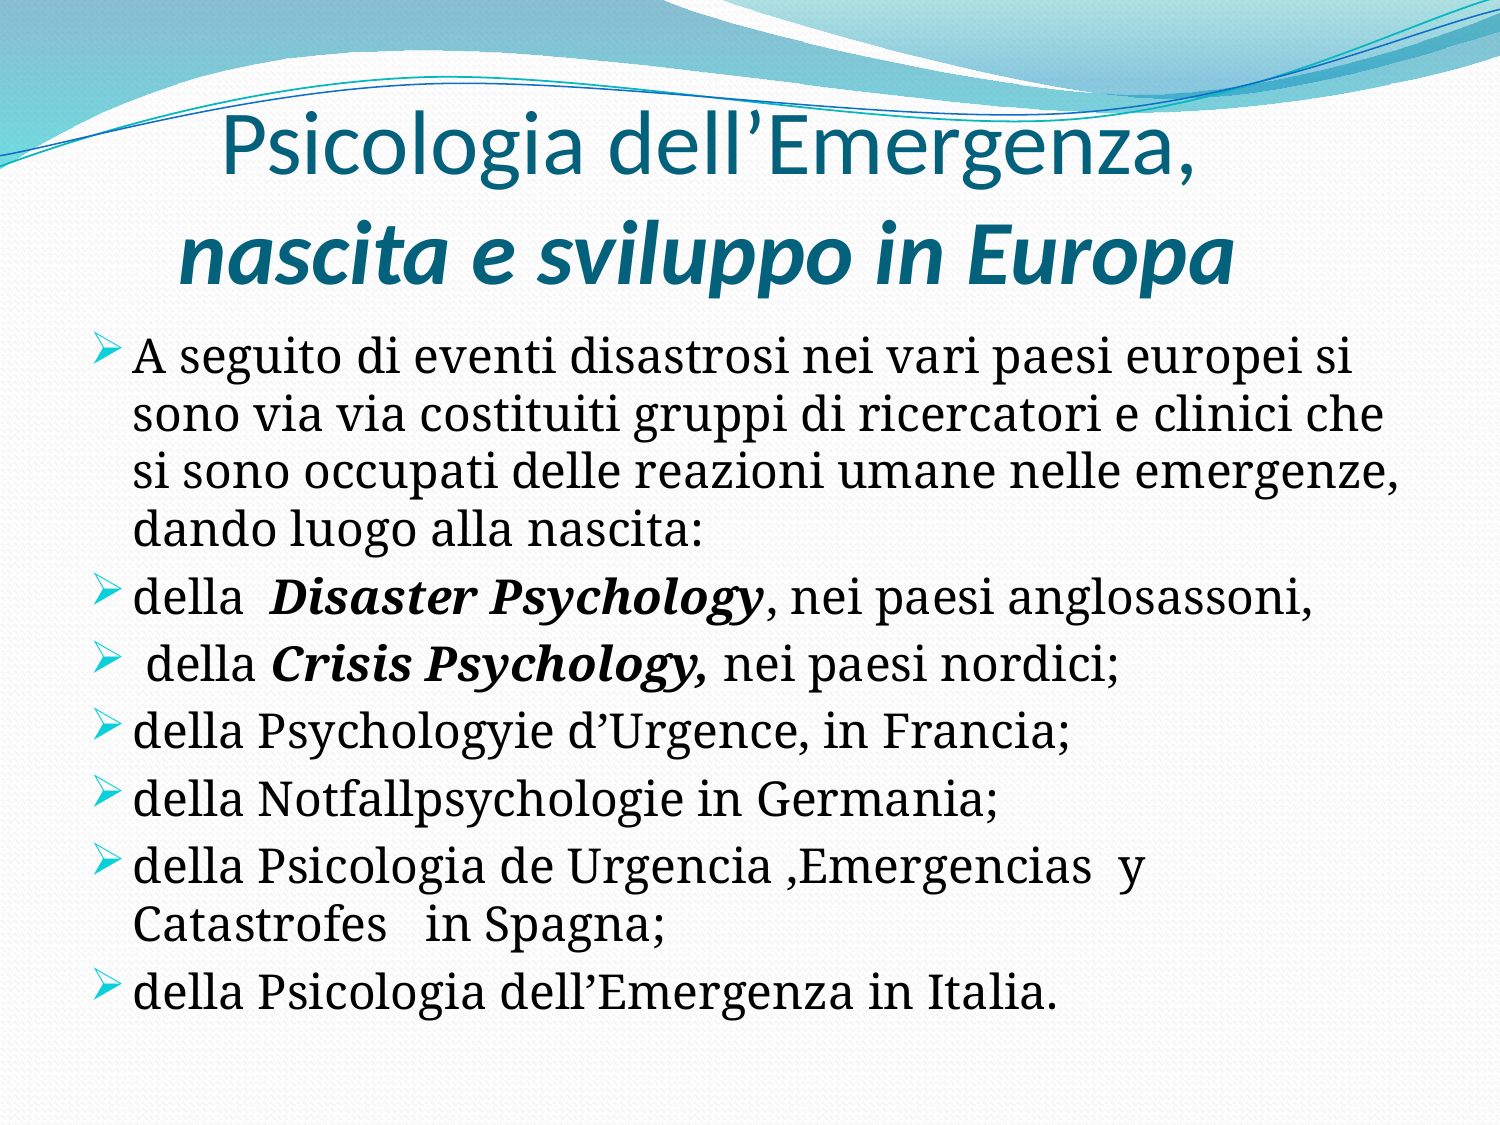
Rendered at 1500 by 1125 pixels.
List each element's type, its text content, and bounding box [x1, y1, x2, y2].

list A seguito di eventi disastrosi nei vari paesi europei si sono via via costituiti gruppi di ricercatori e clinici che si sono occupati delle reazioni umane nelle emergenze, dando luogo alla nascita: della Disaster Psychology, nei paesi anglosassoni, della Crisis Psychology, nei paesi nordici; della Psychologyie d’Urgence, in Francia; della Notfallpsychologie in Germania; della Psicologia de Urgencia ,Emergencias y Catastrofes in Spagna; della Psicologia dell’Emergenza in Italia. [75, 317, 1425, 1038]
title Psicologia dell’Emergenza, nascita e sviluppo in Europa [75, 115, 1425, 303]
